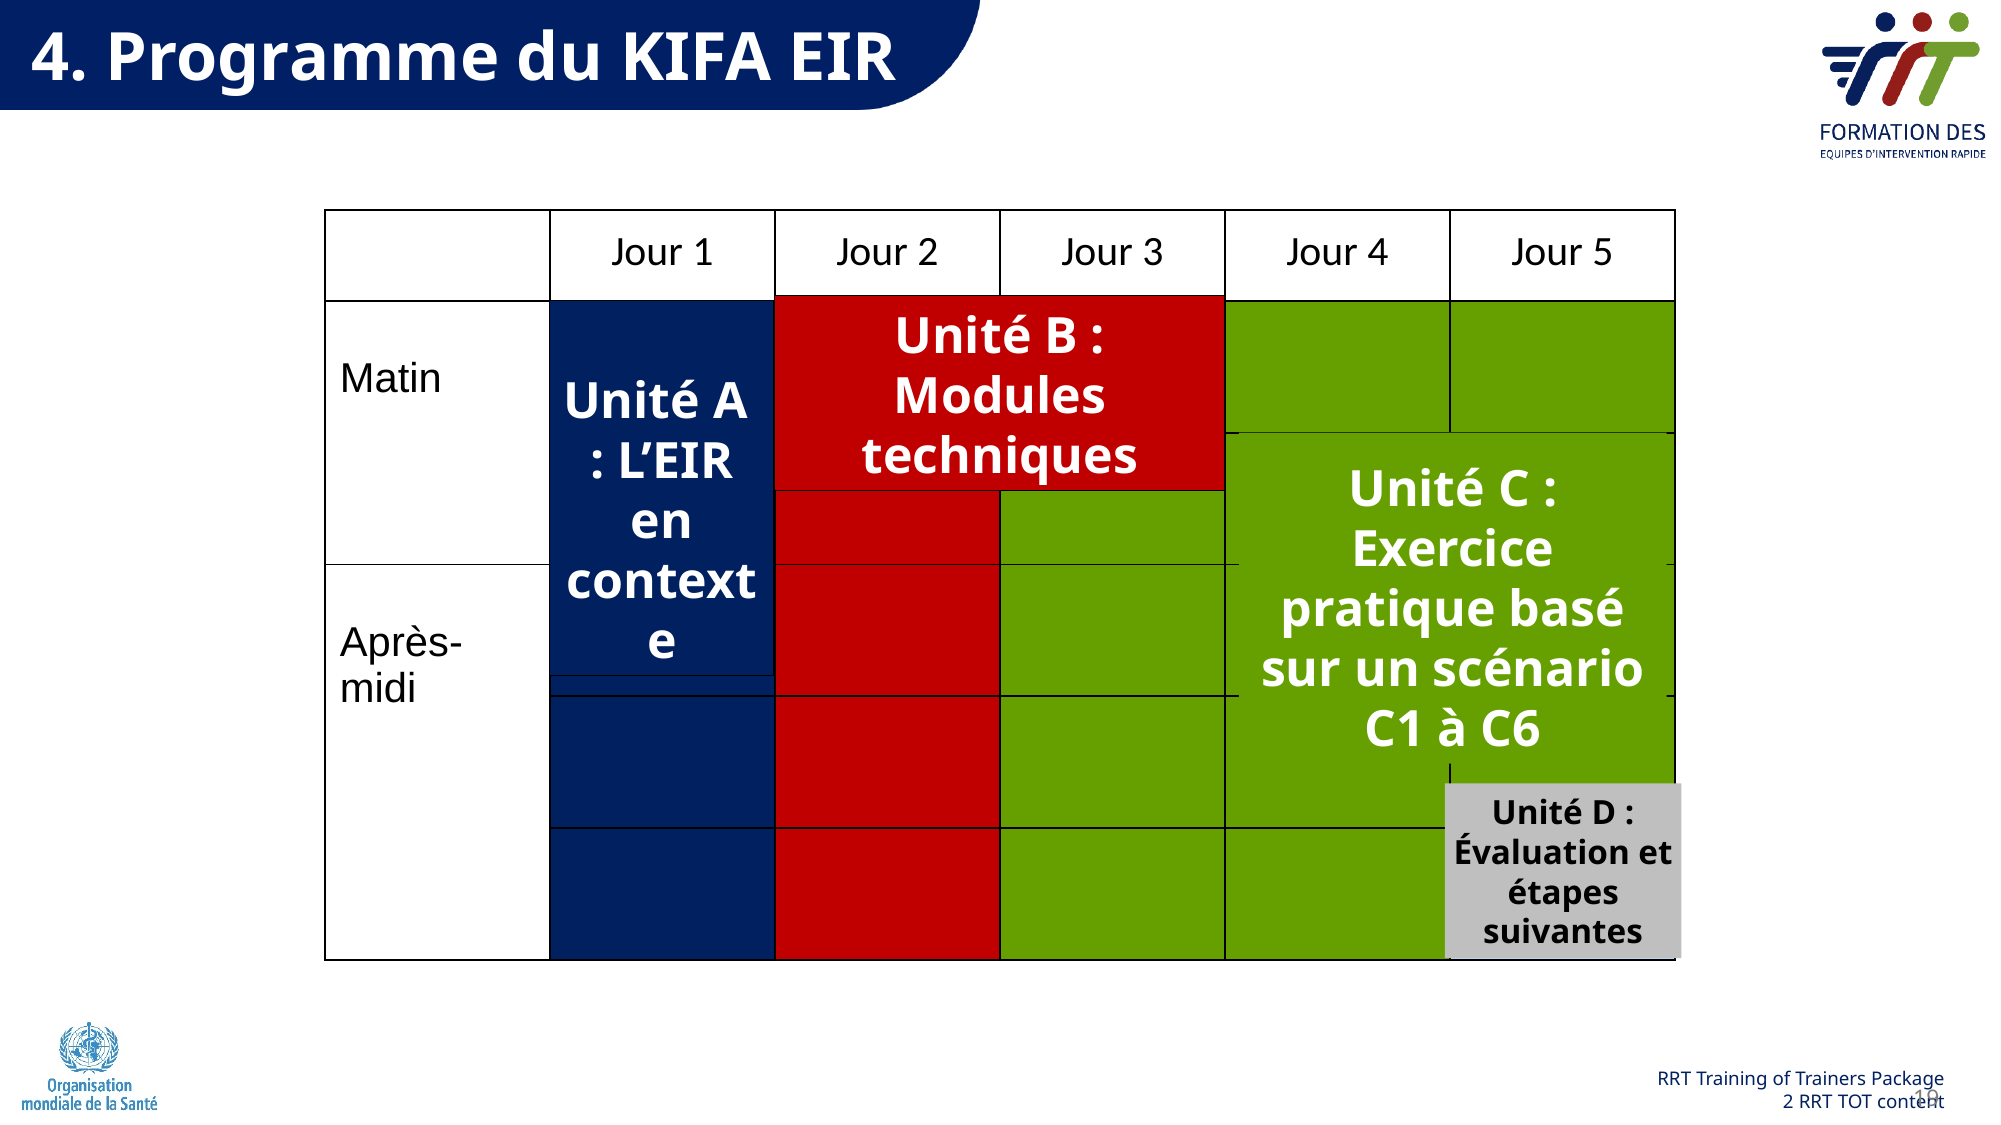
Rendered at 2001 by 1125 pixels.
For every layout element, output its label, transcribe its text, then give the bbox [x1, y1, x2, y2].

table_cell Matin [326, 302, 549, 564]
table_header Jour 4 [1226, 211, 1449, 300]
picture [20, 1020, 158, 1111]
table_cell [1226, 434, 1238, 564]
table_cell [1451, 697, 1674, 783]
table_cell [551, 676, 774, 695]
table_header Jour 5 [1451, 211, 1674, 300]
table_cell [776, 697, 999, 827]
table_cell [776, 491, 999, 564]
table_header Jour 3 [1001, 211, 1224, 295]
table_cell [551, 697, 774, 827]
table_cell [1226, 697, 1449, 827]
text_box Unité A : L’EIR en contexte [549, 300, 774, 676]
picture [0, 0, 981, 110]
table_cell [1667, 434, 1674, 564]
table_cell [776, 829, 999, 959]
table_cell [1001, 697, 1224, 827]
table_cell [1001, 491, 1224, 564]
table_cell [1226, 302, 1449, 432]
table_cell [551, 829, 774, 959]
text_box Unité B : Modules techniques [774, 295, 1225, 491]
table_header Jour 1 [551, 211, 774, 300]
table_cell [1667, 565, 1674, 695]
table_cell [1451, 302, 1674, 432]
table_cell [1226, 565, 1238, 695]
table_header Jour 2 [776, 211, 999, 295]
text_box Unité C : Exercice pratique basé sur un scénario C1 à C6 [1238, 432, 1667, 764]
table_cell [1001, 829, 1224, 959]
table_header [326, 211, 549, 300]
picture [1820, 11, 1986, 160]
table_cell [1226, 829, 1444, 959]
table_cell [1001, 565, 1224, 695]
title 4. Programme du KIFA EIR [23, 5, 1058, 113]
table_cell Après-midi [326, 565, 549, 959]
text_box Unité D : Évaluation et étapes suivantes [1444, 783, 1682, 959]
table_cell [776, 565, 999, 695]
